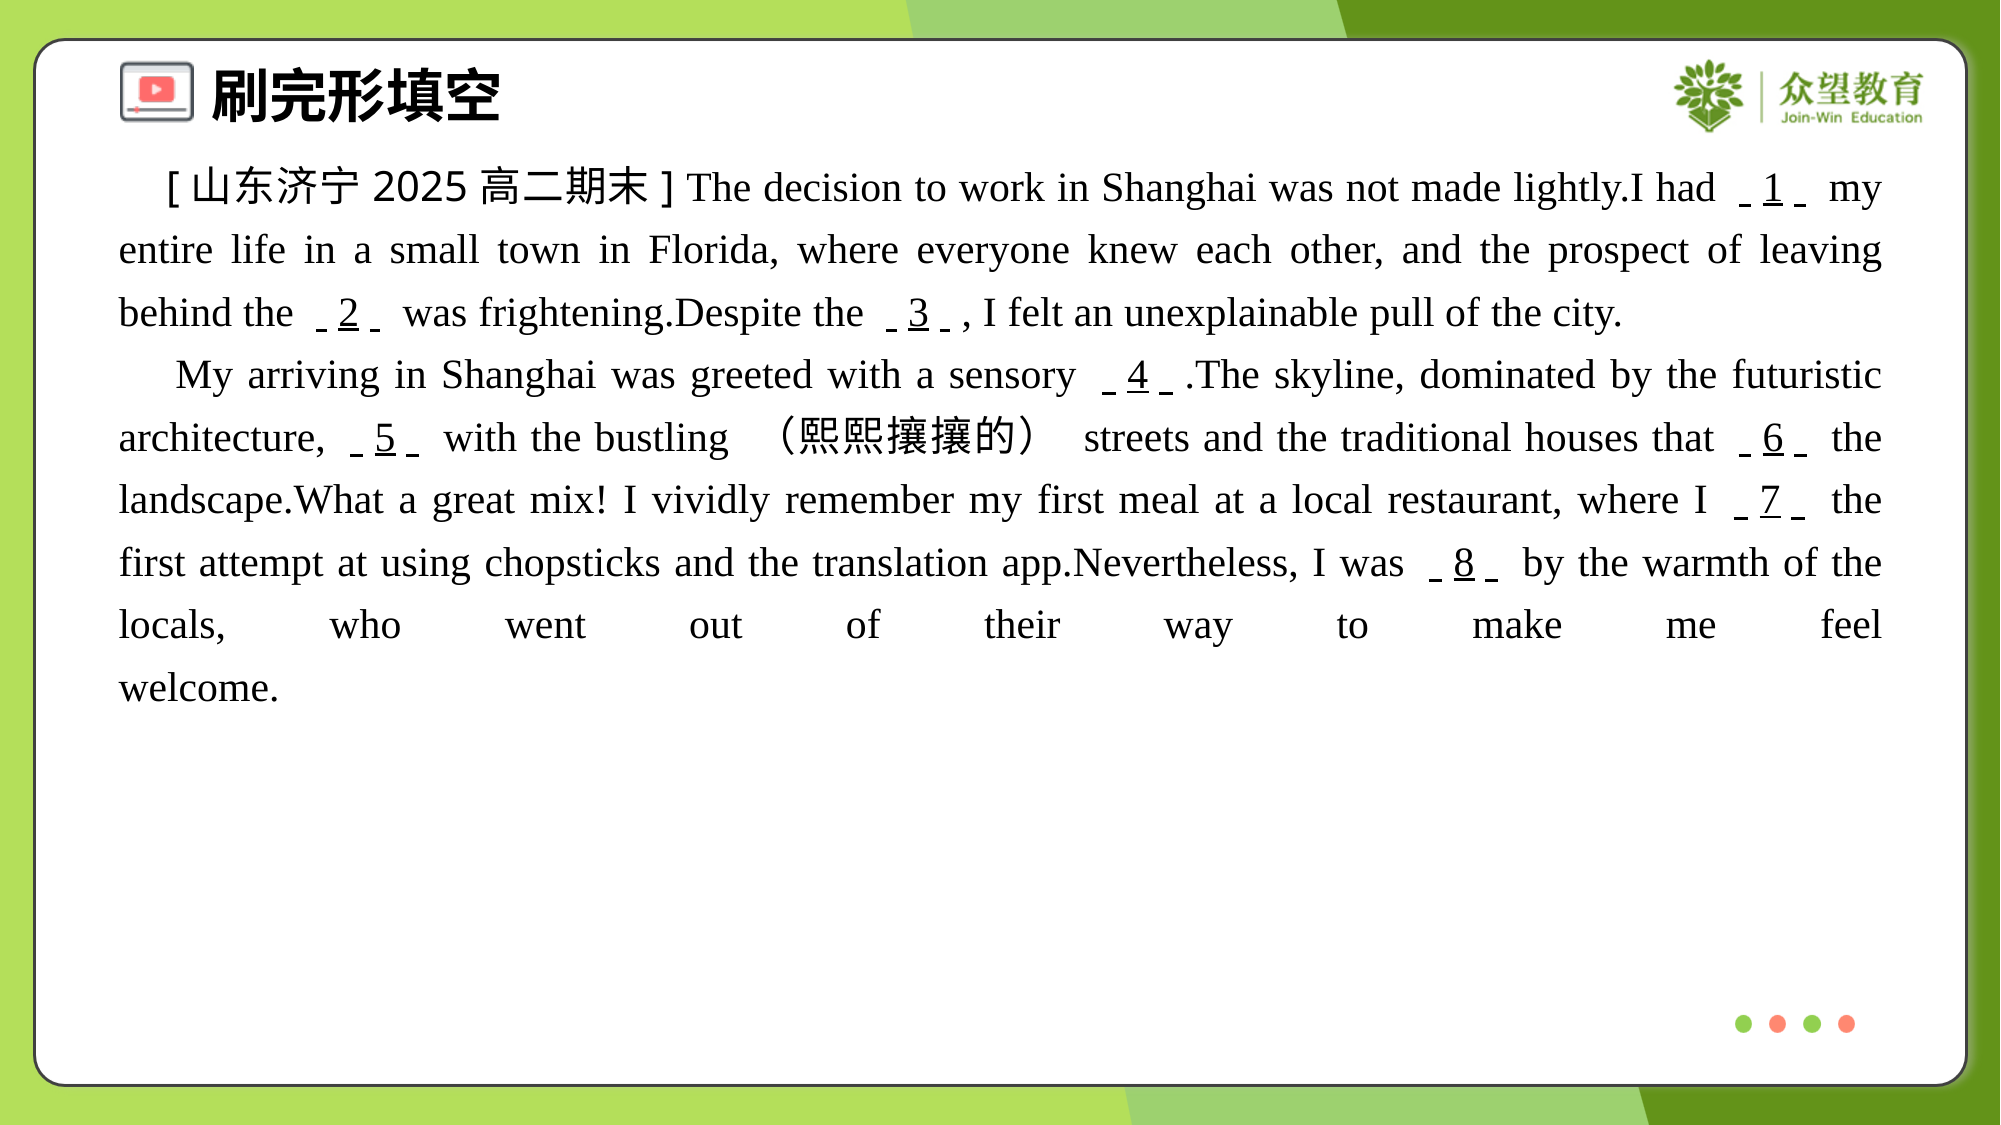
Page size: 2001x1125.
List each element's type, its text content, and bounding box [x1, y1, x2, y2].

text_box [山东济宁2025高二期末] The decision to work in Shanghai was not made lightly.I had . .1. . my entire life in a small town in Florida, where everyone knew each other, and the prospect of leaving behind the . .2. . was frightening.Despite the . .3. ., I felt an unexplainable pull of the city. My arriving in Shanghai was greeted with a sensory . .4. ..The skyline, dominated by the futuristic architecture, . .5. . with the bustling （熙熙攘攘的） streets and the traditional houses that . .6. . the landscape.What a great mix! I vividly remember my first meal at a local restaurant, where I . .7. . the first attempt at using chopsticks and the translation app.Nevertheless, I was . .8. . by the warmth of the locals, who went out of their way to make me feel welcome.#2 [118, 146, 1883, 641]
picture [0, 0, 2000, 1125]
